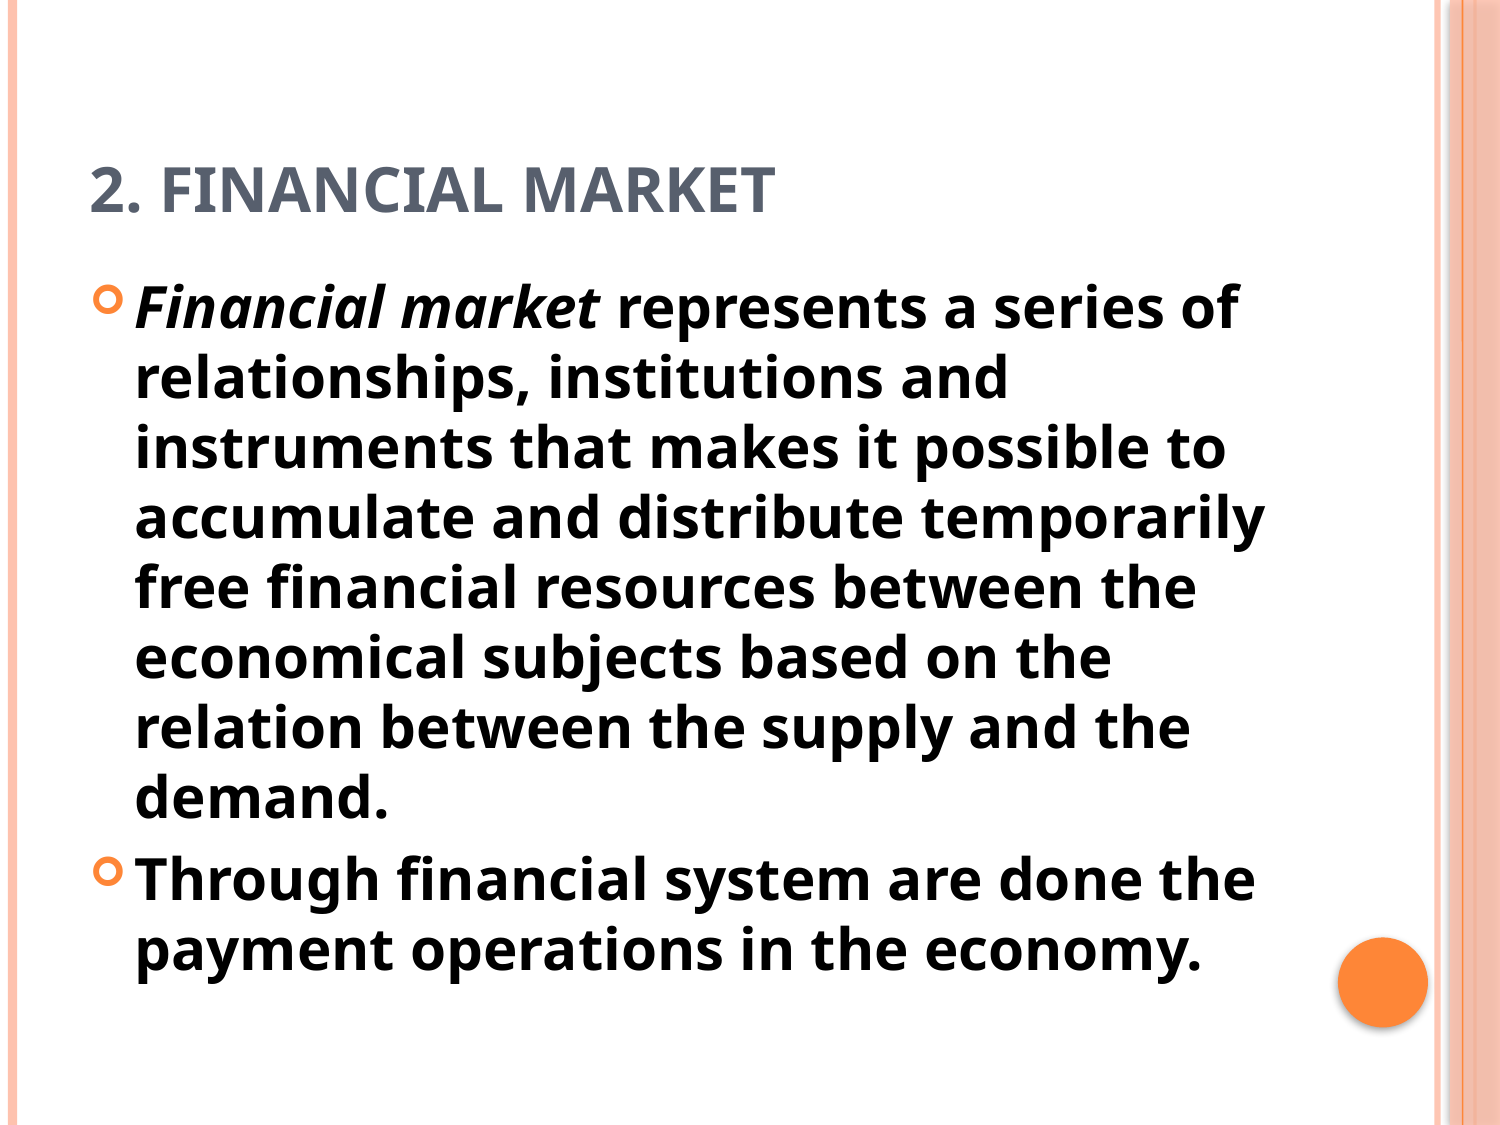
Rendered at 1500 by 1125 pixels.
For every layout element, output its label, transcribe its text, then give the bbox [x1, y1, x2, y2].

title 2. Financial market [75, 45, 1300, 233]
list Financial market represents a series of relationships, institutions and instruments that makes it possible to accumulate and distribute temporarily free financial resources between the economical subjects based on the relation between the supply and the demand. Through financial system are done the payment operations in the economy. [75, 262, 1300, 1062]
